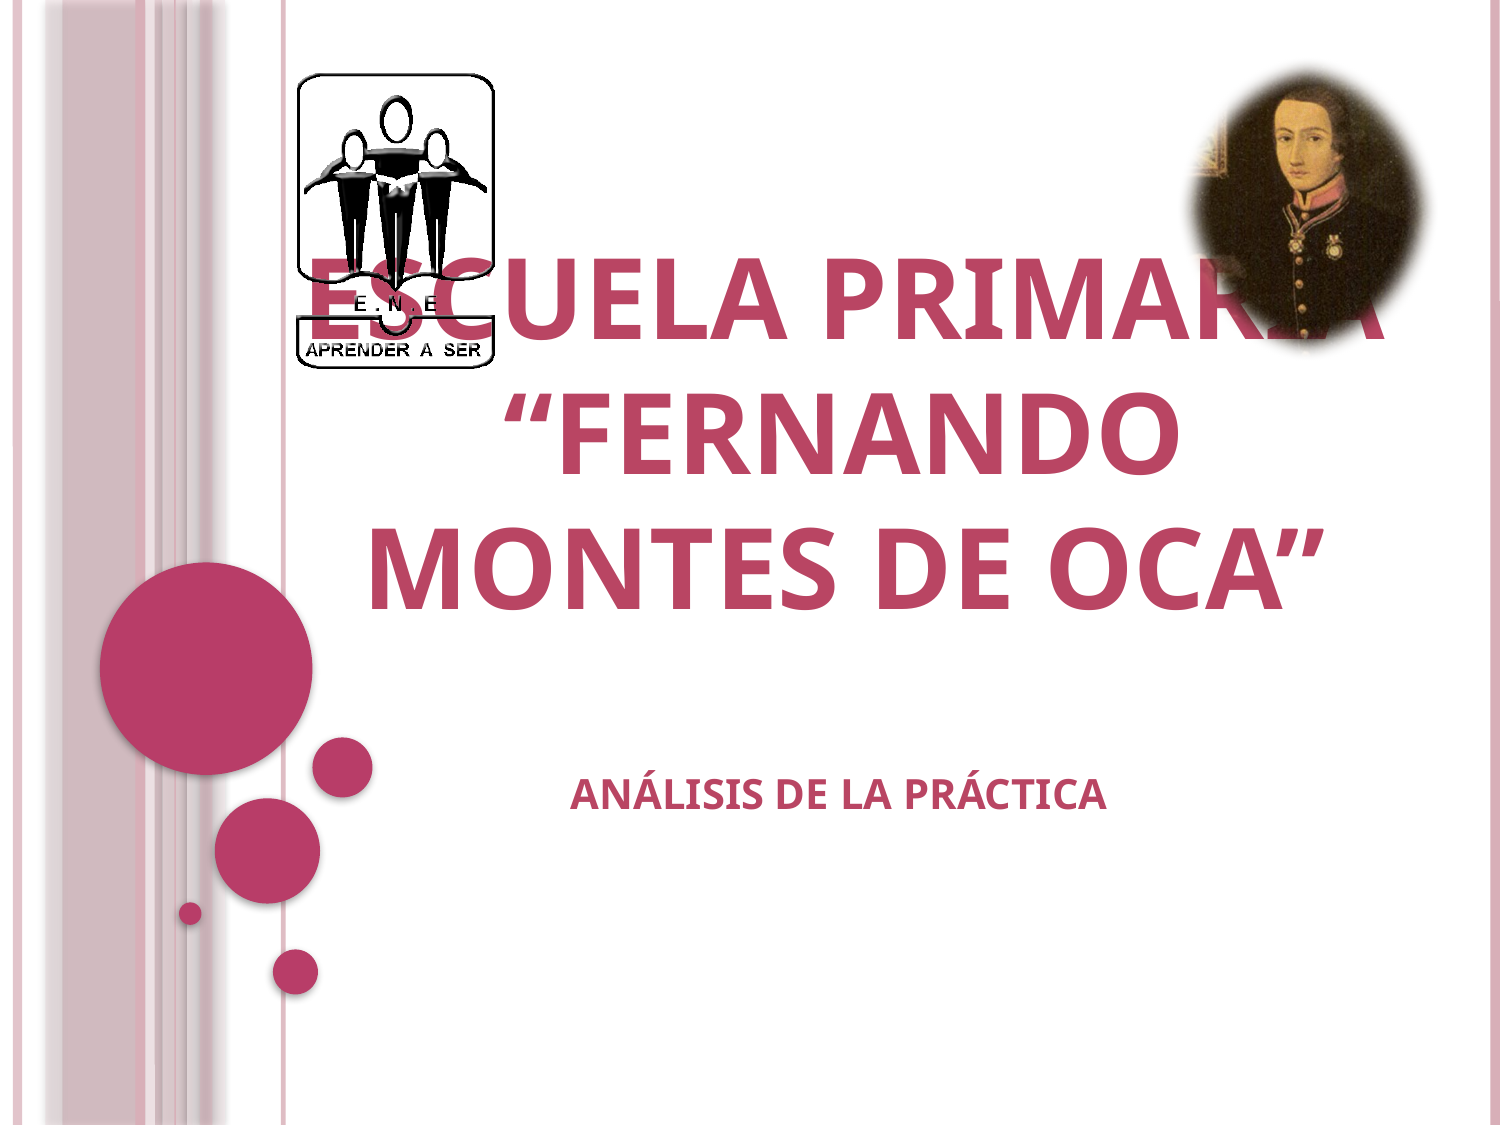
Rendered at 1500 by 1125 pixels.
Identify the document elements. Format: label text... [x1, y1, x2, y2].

text_box Escuela primaria “Fernando montes de oca” Análisis de la práctica [277, 219, 1412, 825]
picture [1174, 53, 1442, 364]
picture [288, 65, 503, 374]
